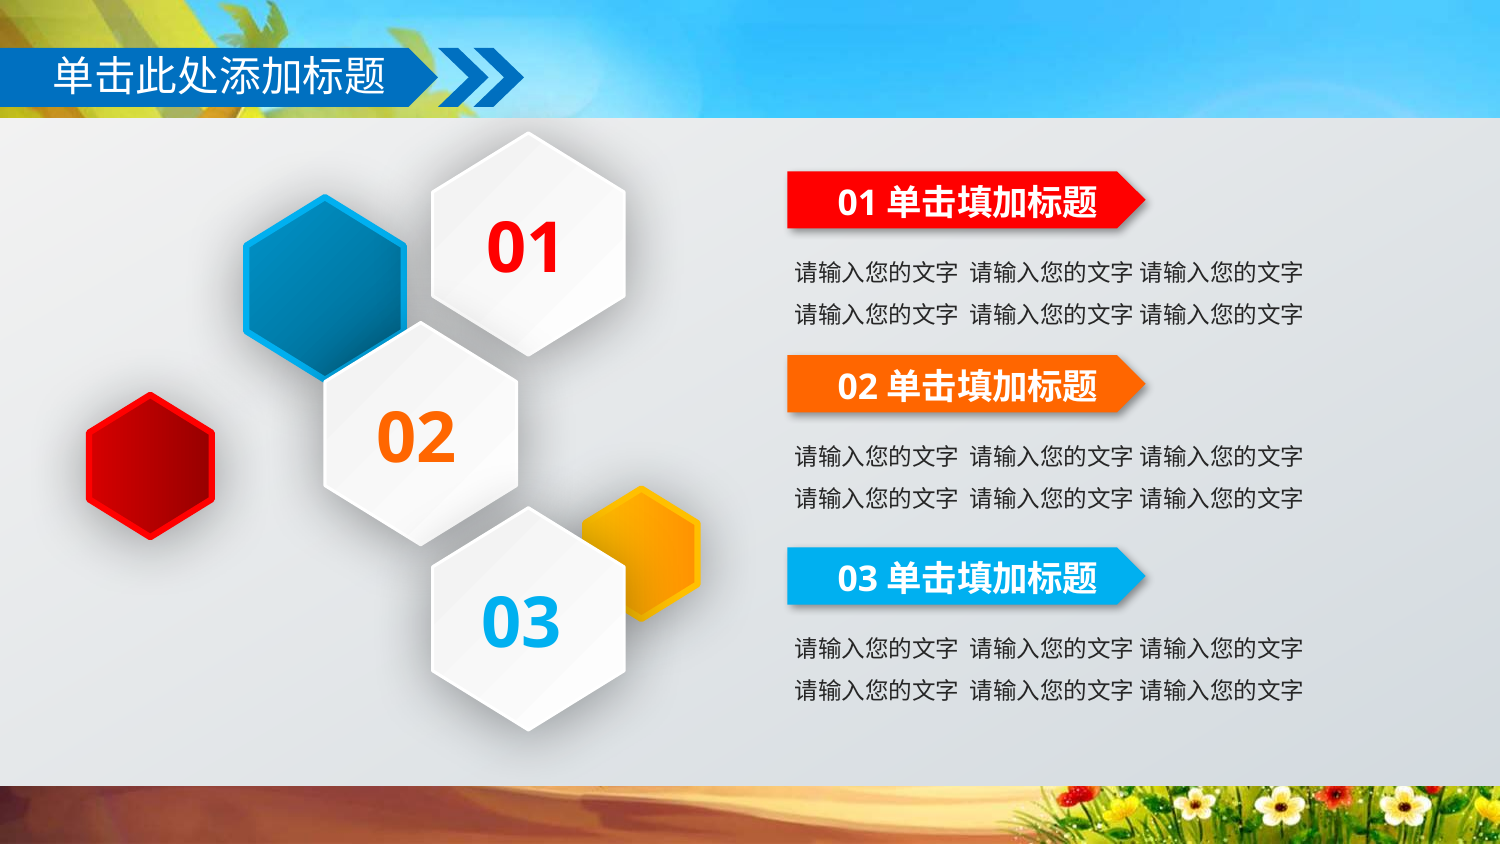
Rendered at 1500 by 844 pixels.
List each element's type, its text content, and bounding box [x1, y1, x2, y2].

picture [0, 0, 1500, 118]
picture [0, 786, 1500, 844]
text_box 请输入您的文字 请输入您的文字 请输入您的文字 请输入您的文字 请输入您的文字 请输入您的文字 [783, 421, 1328, 518]
text_box [88, 394, 212, 538]
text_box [787, 547, 1146, 605]
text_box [432, 507, 625, 731]
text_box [432, 132, 625, 356]
text_box [246, 197, 393, 366]
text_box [324, 322, 517, 545]
text_box [614, 488, 698, 605]
text_box 请输入您的文字 请输入您的文字 请输入您的文字 请输入您的文字 请输入您的文字 请输入您的文字 [783, 237, 1328, 334]
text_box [787, 170, 1146, 229]
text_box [787, 354, 1146, 413]
text_box 请输入您的文字 请输入您的文字 请输入您的文字 请输入您的文字 请输入您的文字 请输入您的文字 [783, 613, 1328, 710]
